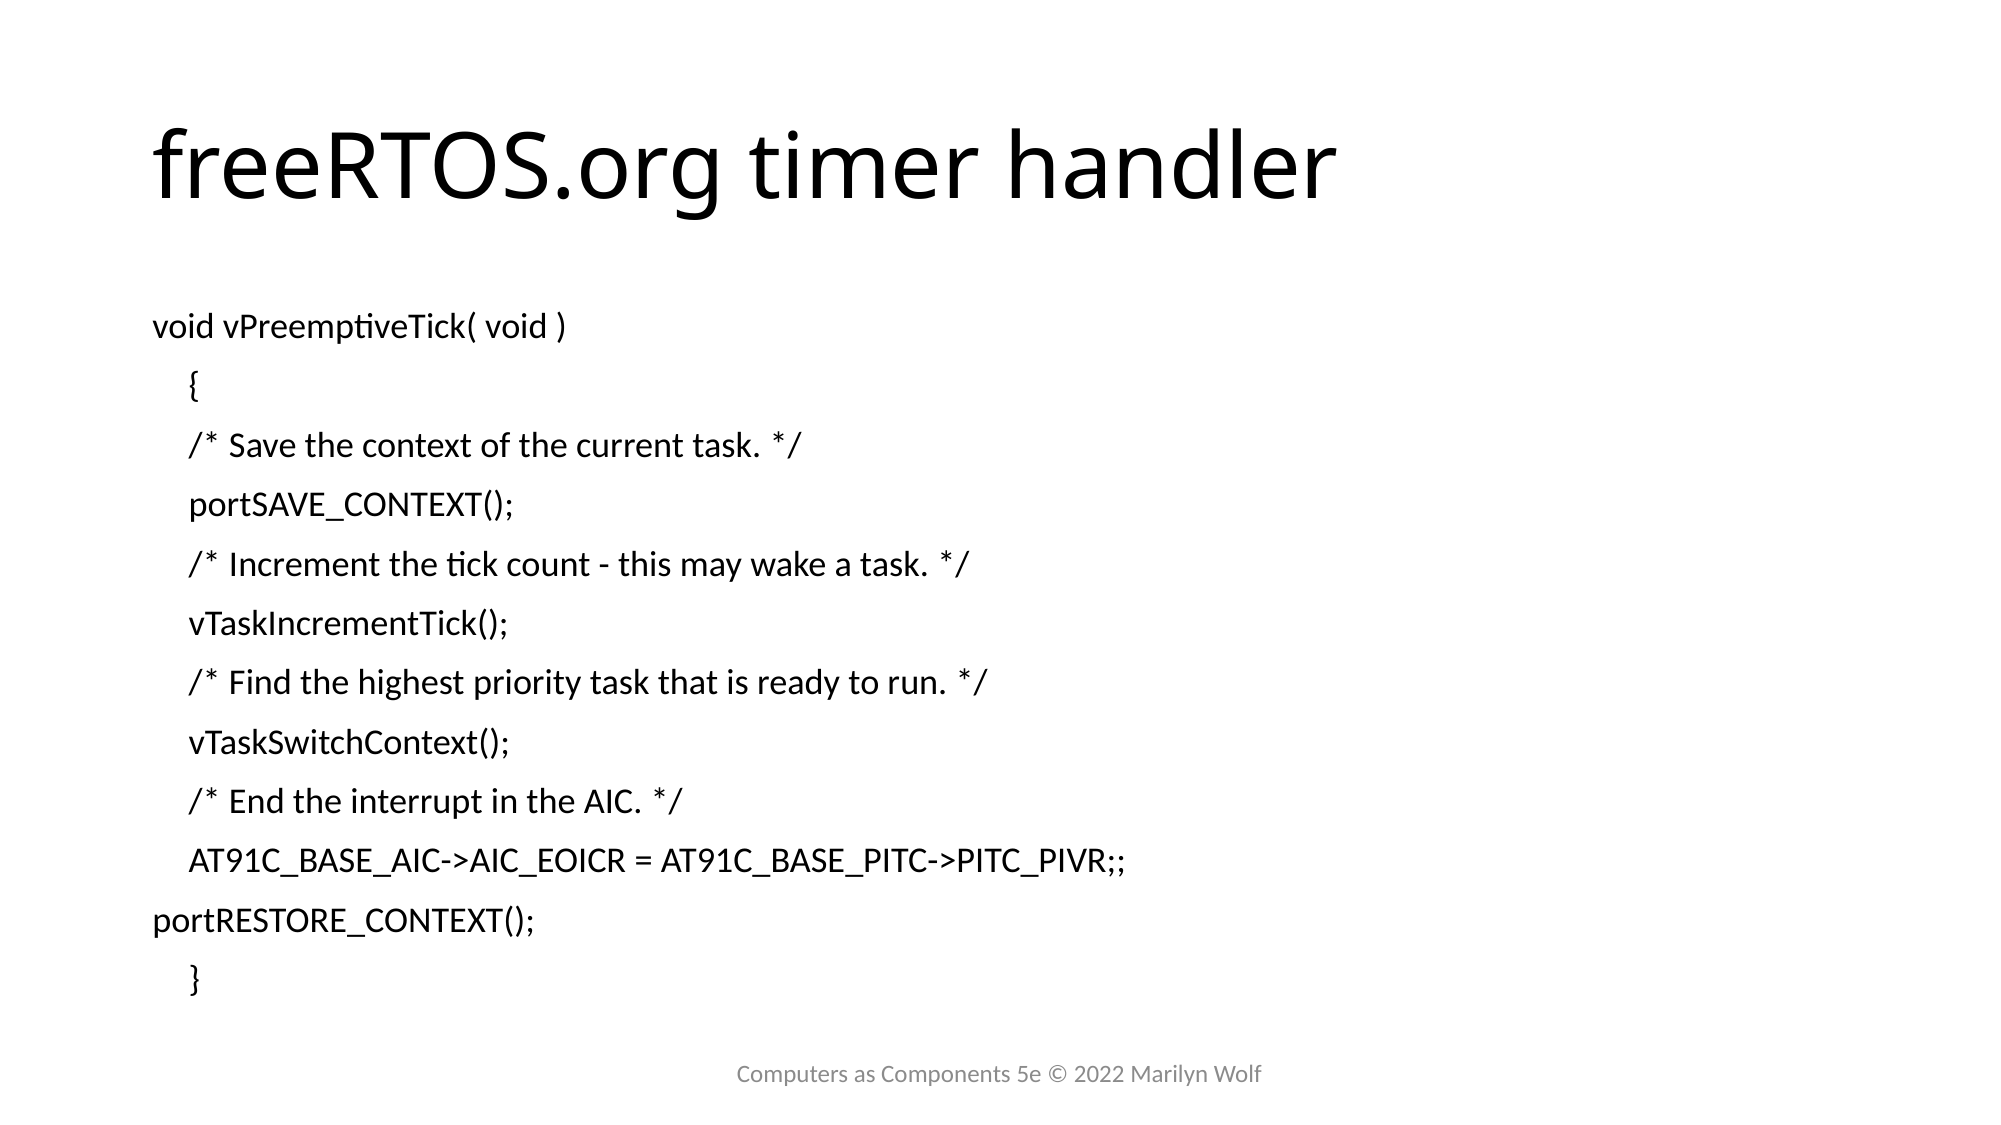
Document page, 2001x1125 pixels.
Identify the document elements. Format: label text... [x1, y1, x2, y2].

footer Computers as Components 5e © 2022 Marilyn Wolf [662, 1042, 1338, 1103]
list void vPreemptiveTick( void ) { /* Save the context of the current task. */ portSAVE_CONTEXT(); /* Increment the tick count - this may wake a task. */ vTaskIncrementTick(); /* Find the highest priority task that is ready to run. */ vTaskSwitchContext(); /* End the interrupt in the AIC. */ AT91C_BASE_AIC->AIC_EOICR = AT91C_BASE_PITC->PITC_PIVR;; portRESTORE_CONTEXT(); } [137, 299, 1863, 1014]
title freeRTOS.org timer handler [137, 59, 1863, 278]
